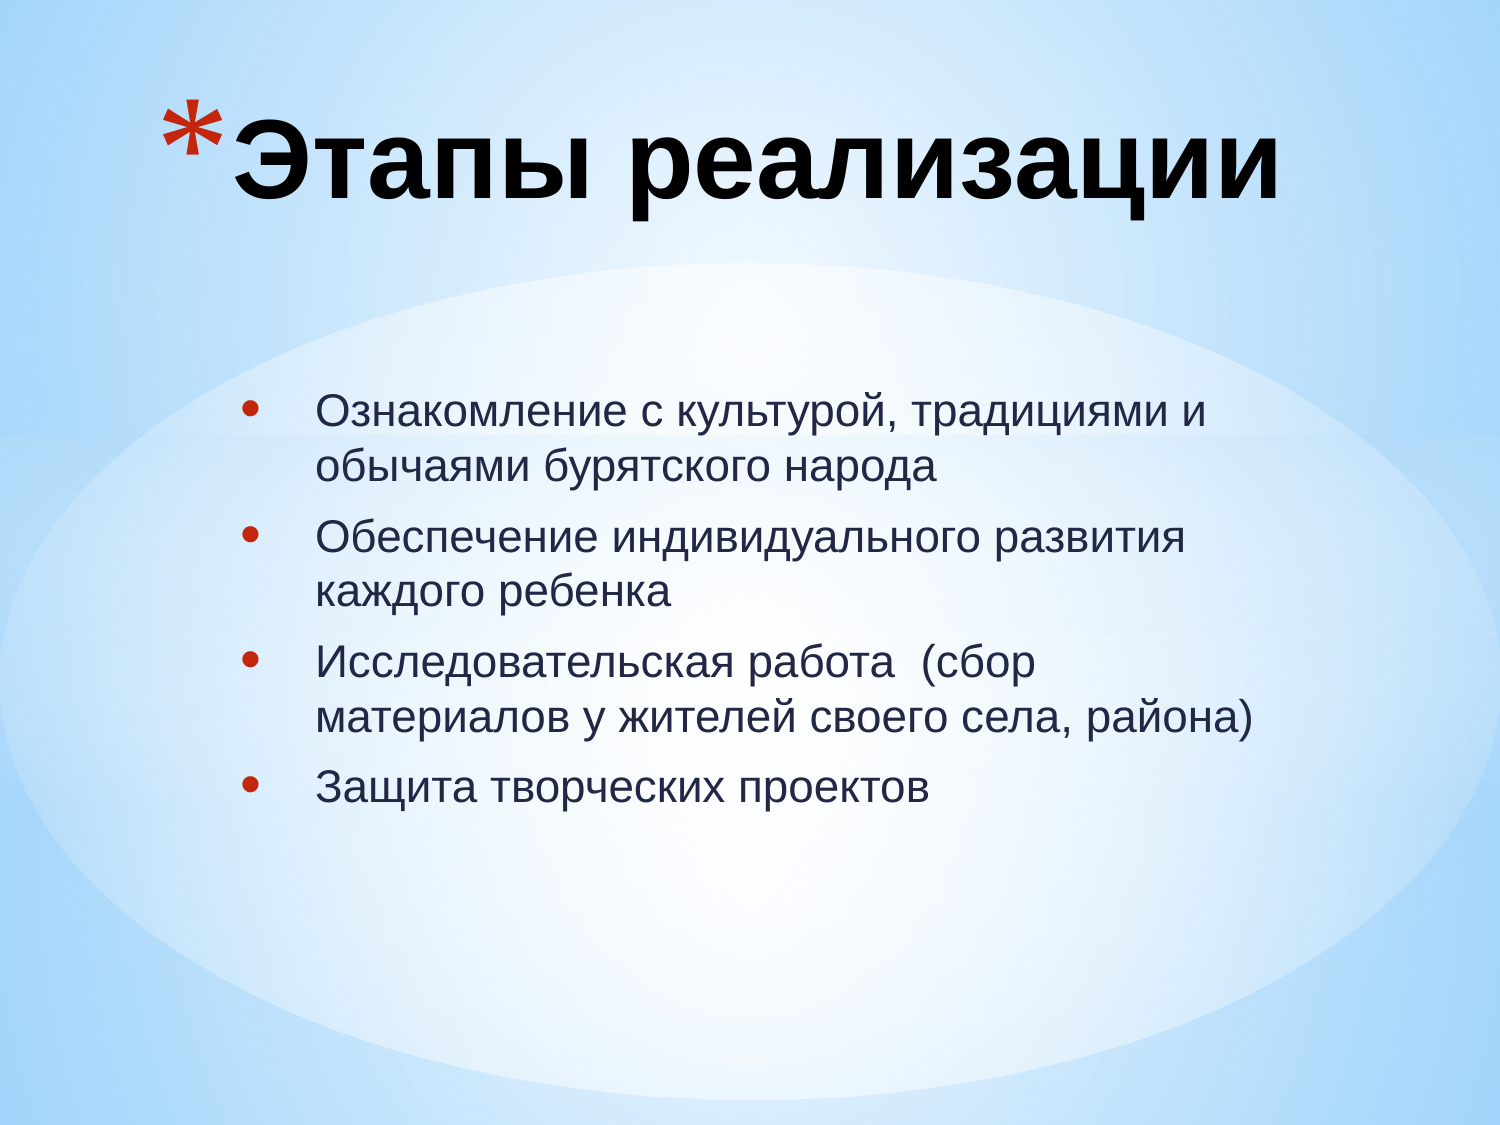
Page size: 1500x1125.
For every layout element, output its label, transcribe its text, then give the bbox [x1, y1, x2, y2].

title Этапы реализации [112, 78, 1388, 362]
subtitle Ознакомление с культурой, традициями и обычаями бурятского народа Обеспечение индивидуального развития каждого ребенка Исследовательская работа (сбор материалов у жителей своего села, района) Защита творческих проектов [225, 373, 1275, 925]
